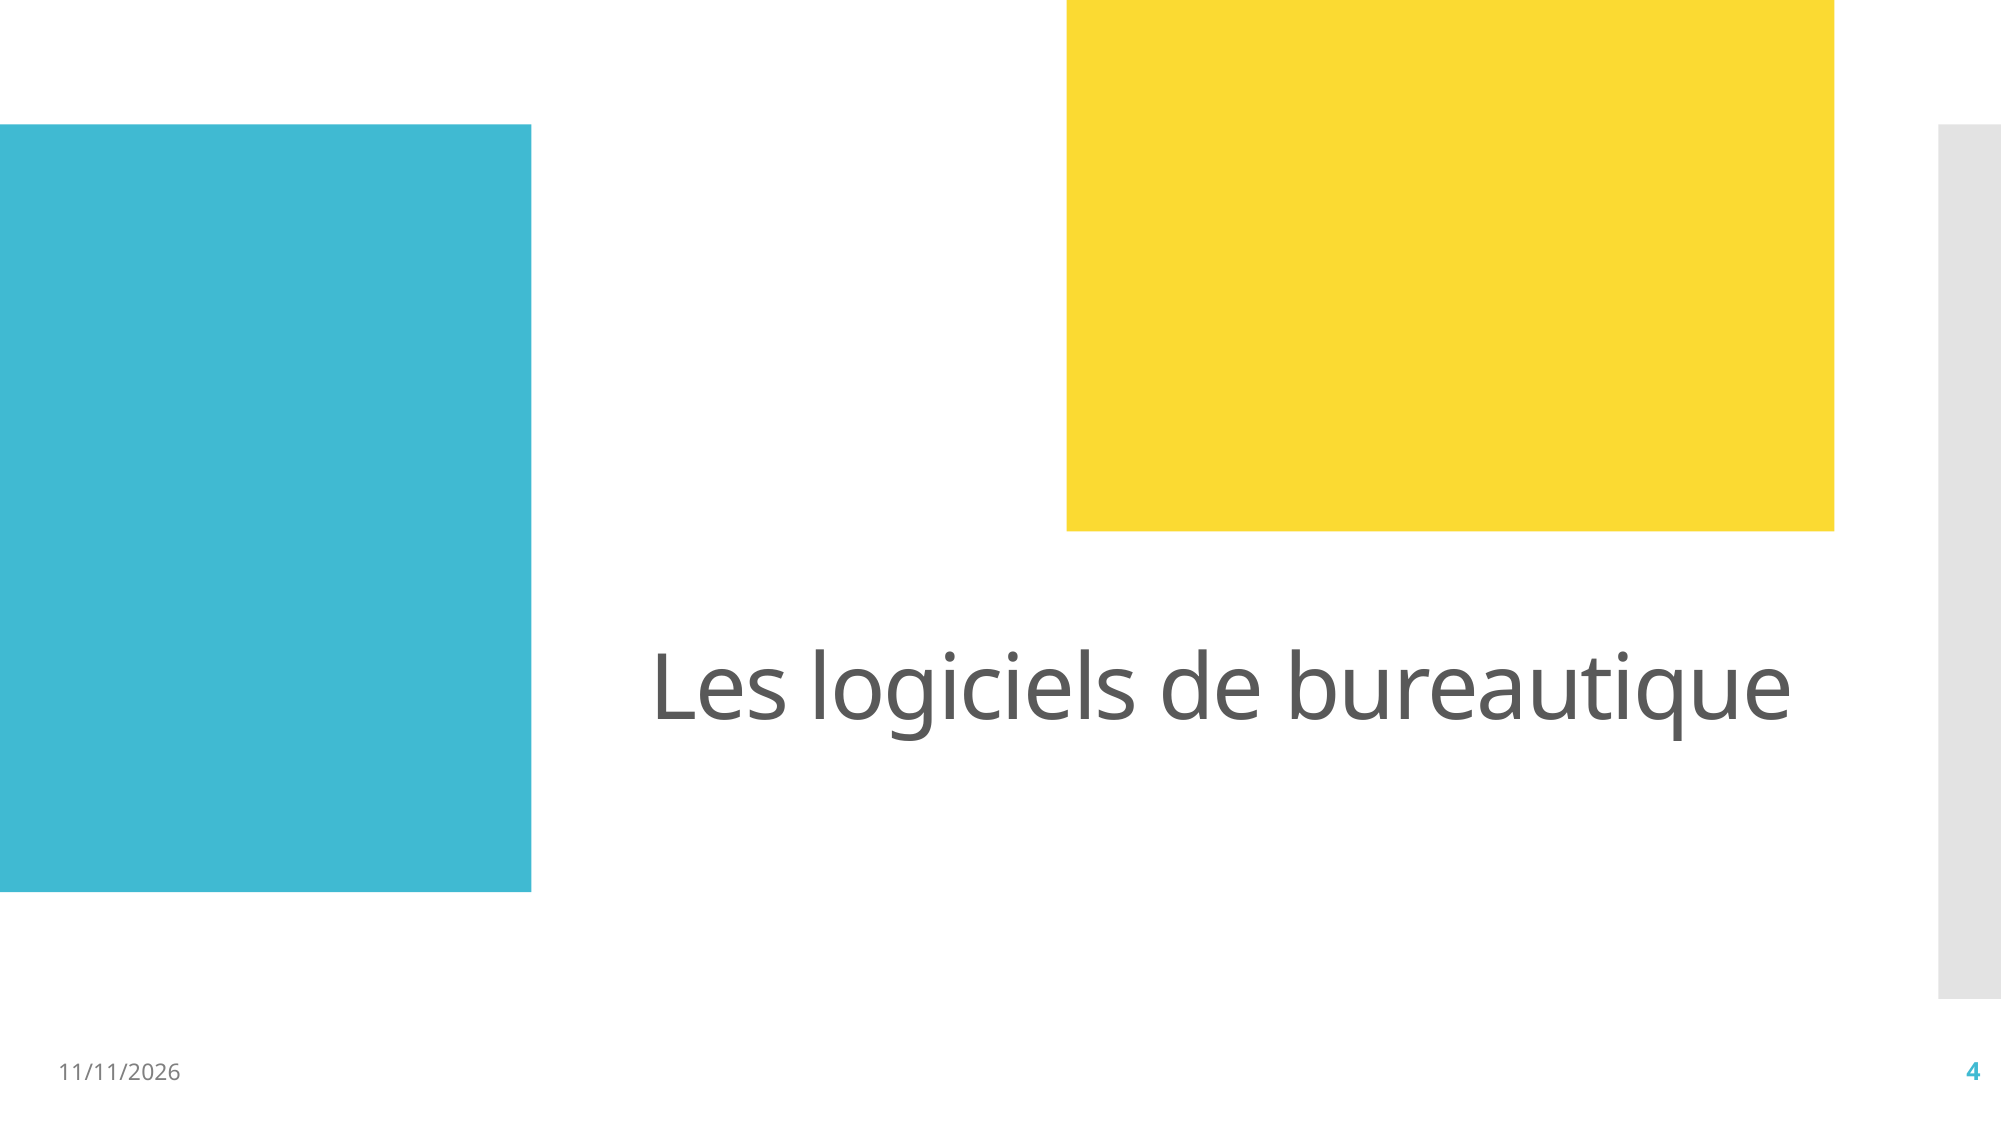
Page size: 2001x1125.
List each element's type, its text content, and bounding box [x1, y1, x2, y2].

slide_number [43, 1042, 493, 1103]
title Les logiciels de bureautique [634, 213, 1835, 747]
slide_number 4 [1744, 1042, 1996, 1103]
